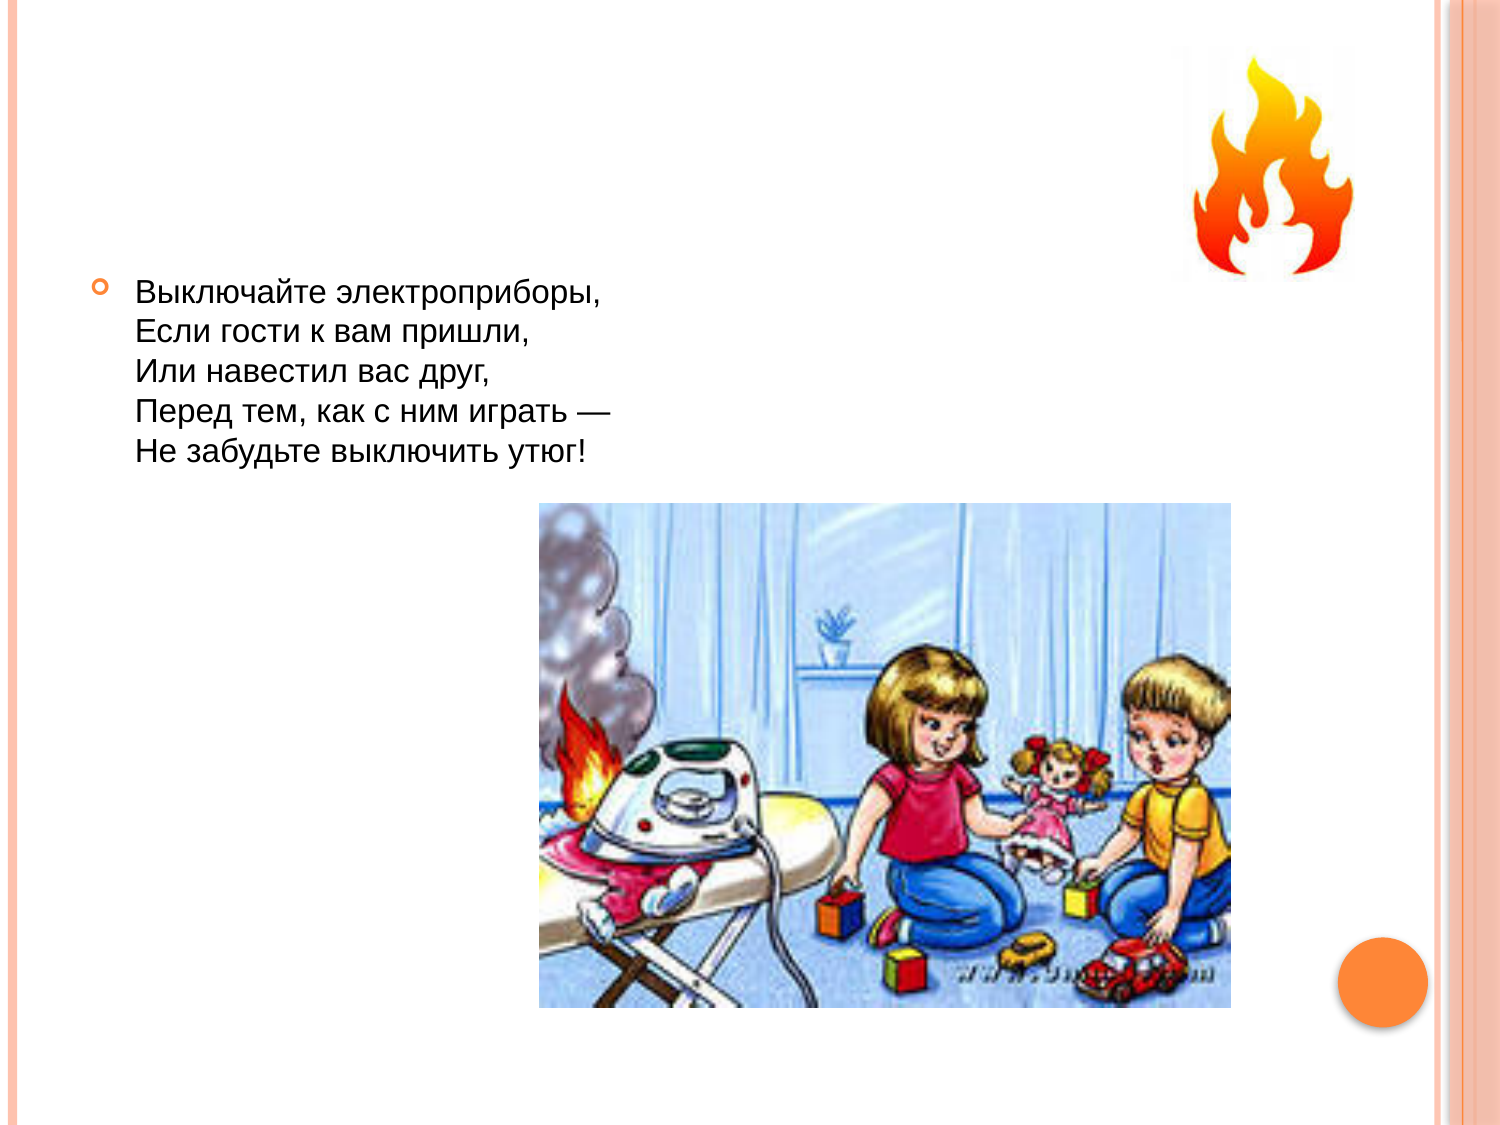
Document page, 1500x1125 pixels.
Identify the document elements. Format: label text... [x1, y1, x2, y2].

picture [1171, 46, 1356, 282]
list Выключайте электроприборы, Если гости к вам пришли, Или навестил вас друг, Перед тем, как с ним играть — Не забудьте выключить утюг! [75, 262, 1300, 1062]
picture [538, 503, 1231, 1009]
